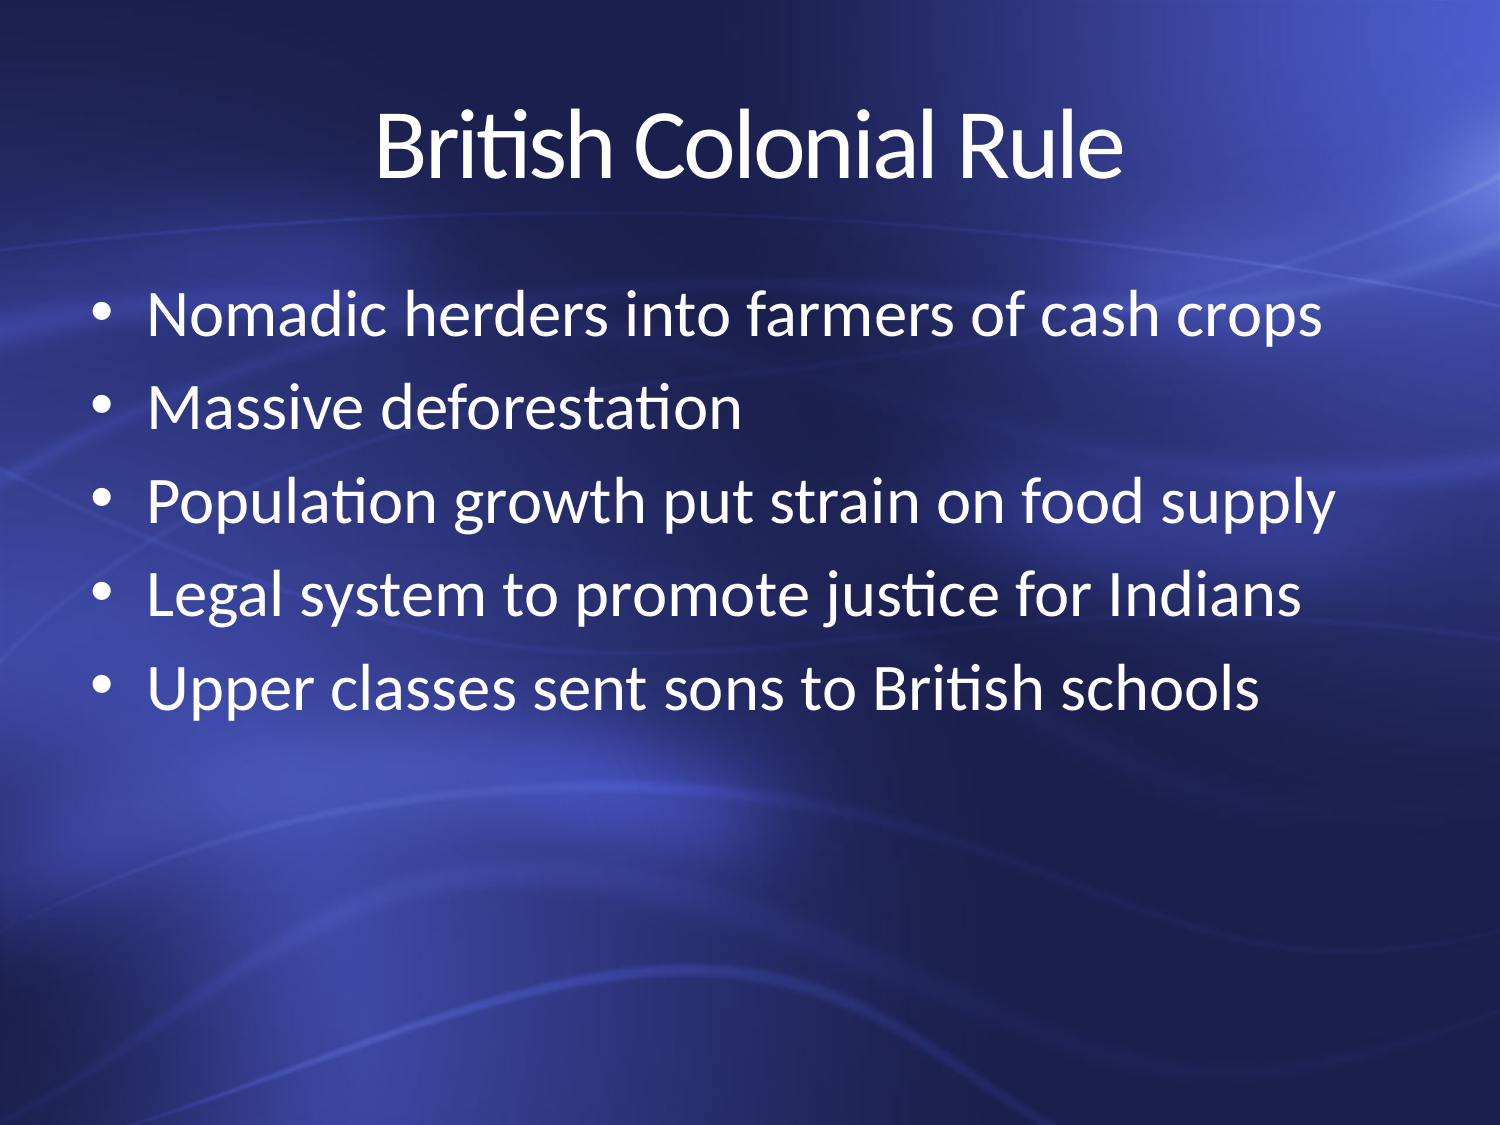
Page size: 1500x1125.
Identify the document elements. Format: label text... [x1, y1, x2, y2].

list Nomadic herders into farmers of cash crops Massive deforestation Population growth put strain on food supply Legal system to promote justice for Indians Upper classes sent sons to British schools [75, 262, 1425, 1005]
picture [0, 0, 1500, 1125]
title British Colonial Rule [75, 45, 1425, 233]
